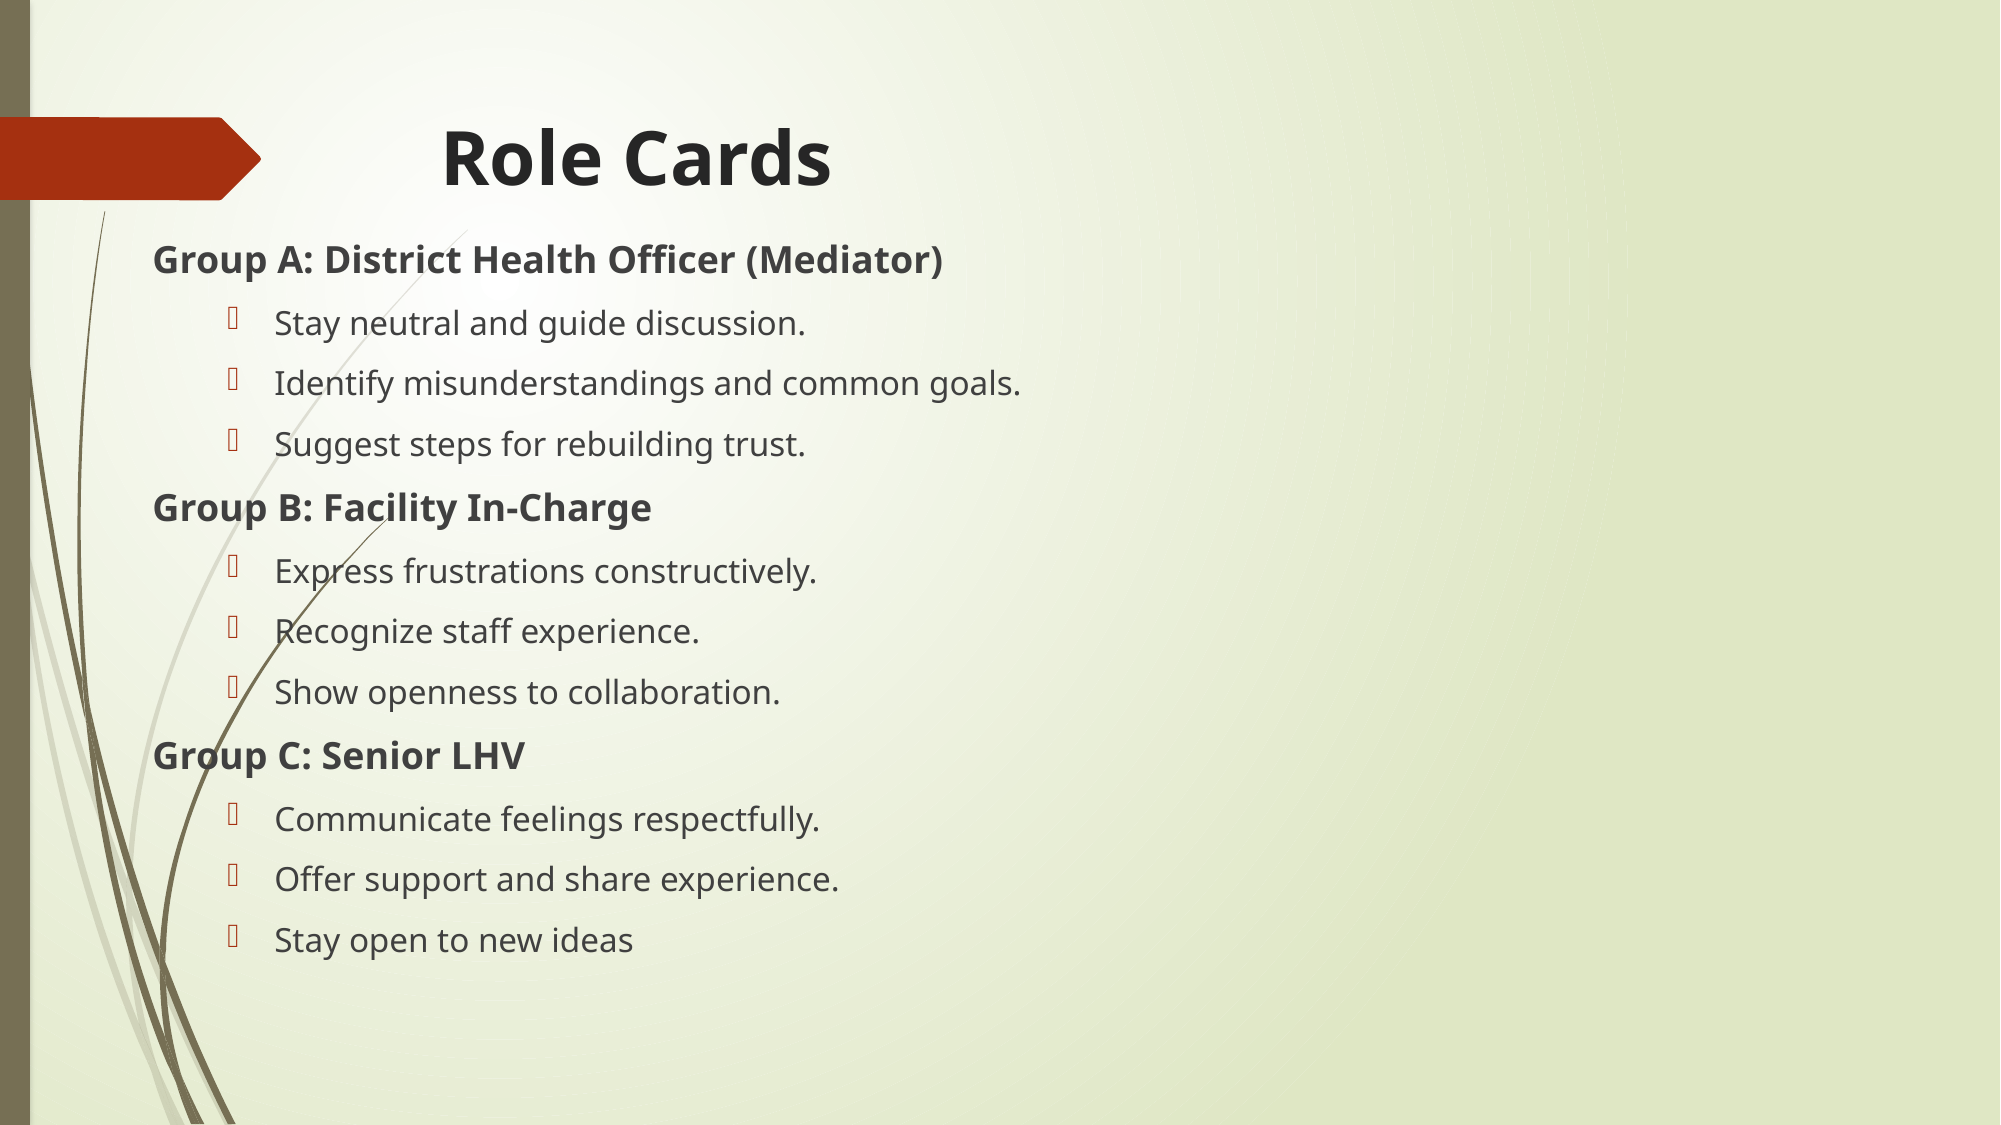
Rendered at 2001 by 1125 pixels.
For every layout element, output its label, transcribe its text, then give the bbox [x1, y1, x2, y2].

list Group A: District Health Officer (Mediator) Stay neutral and guide discussion. Identify misunderstandings and common goals. Suggest steps for rebuilding trust. Group B: Facility In-Charge Express frustrations constructively. Recognize staff experience. Show openness to collaboration. Group C: Senior LHV Communicate feelings respectfully. Offer support and share experience. Stay open to new ideas [137, 228, 1863, 1066]
title Role Cards [425, 102, 1888, 313]
